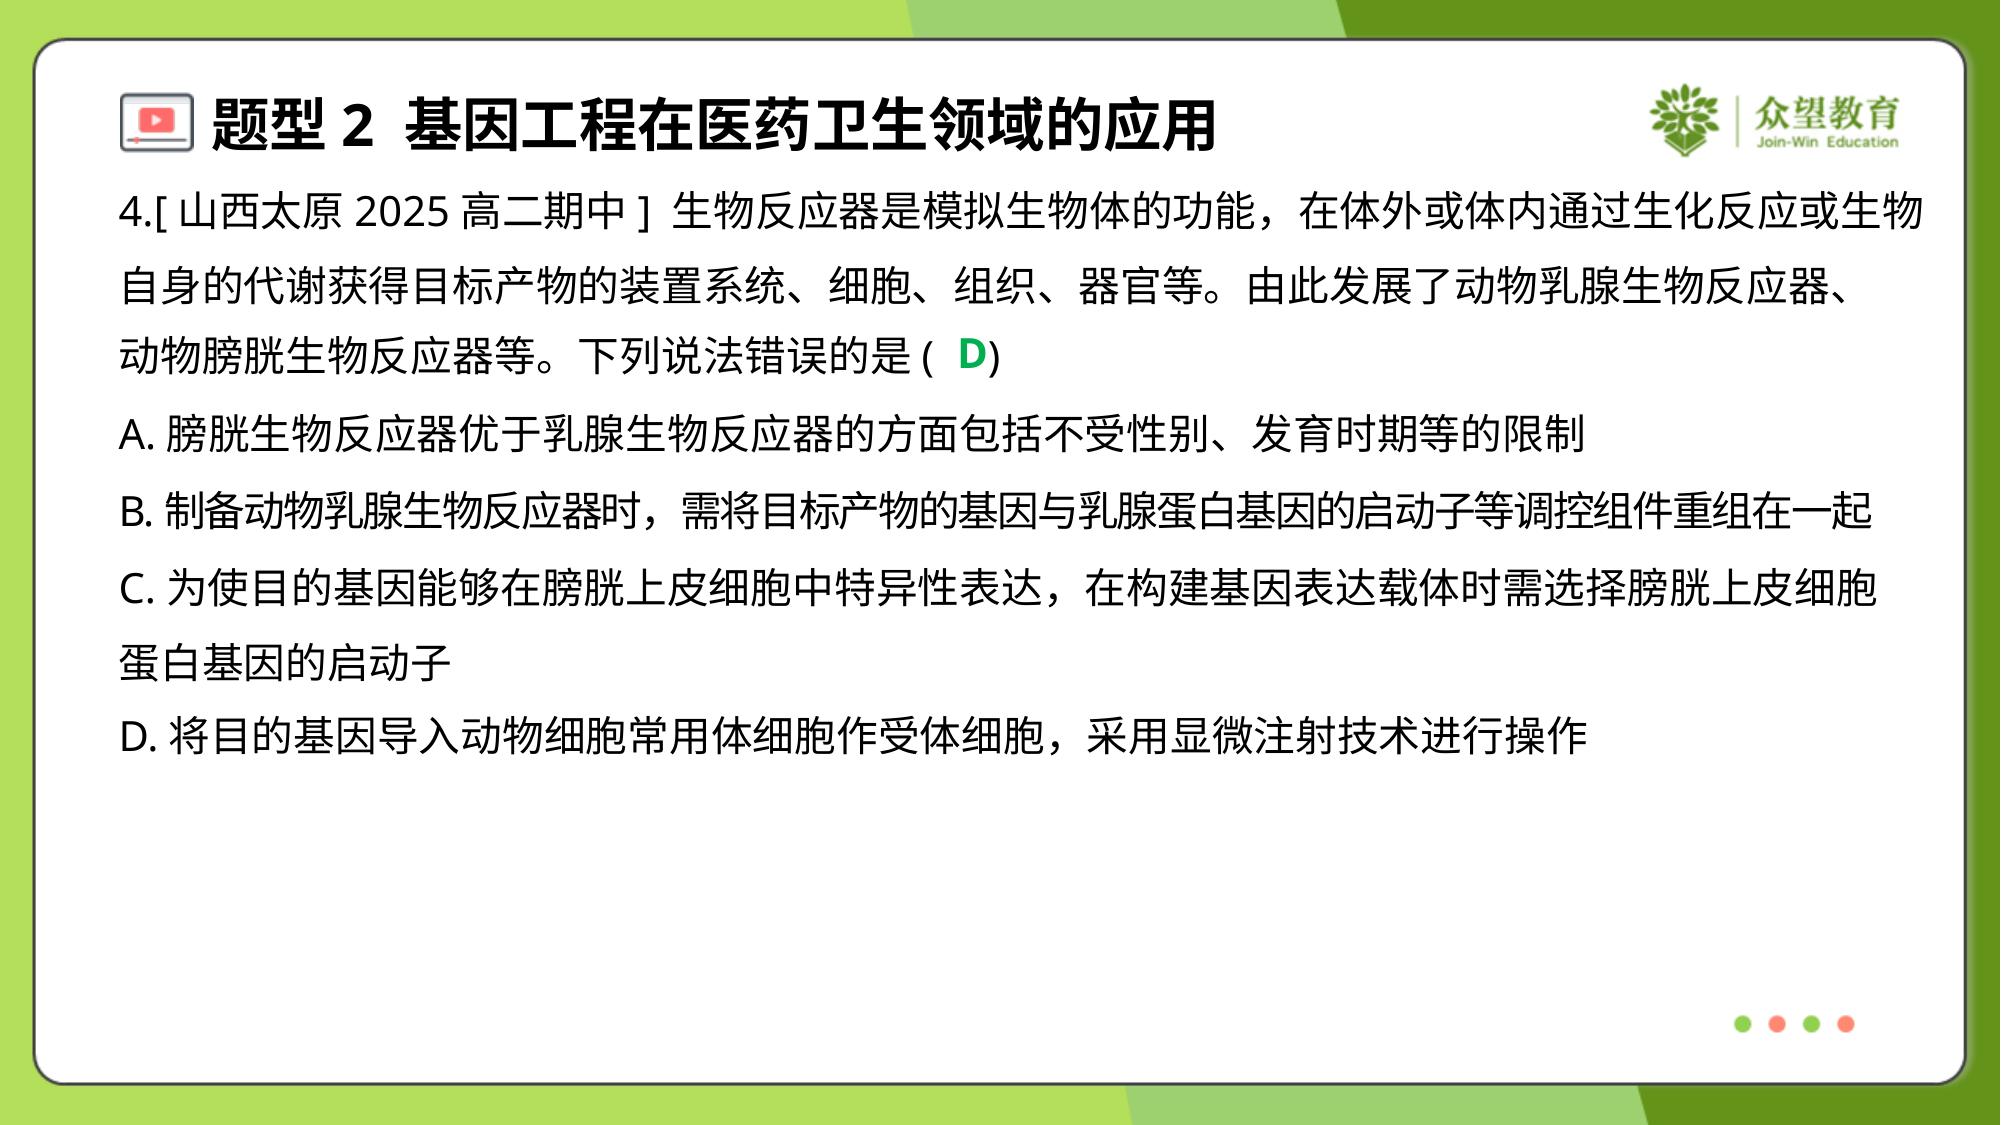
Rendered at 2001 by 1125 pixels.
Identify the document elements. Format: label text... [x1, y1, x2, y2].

text_box D [940, 306, 1005, 371]
text_box A.膀胱生物反应器优于乳腺生物反应器的方面包括不受性别、发育时期等的限制 B.制备动物乳腺生物反应器时，需将目标产物的基因与乳腺蛋白基因的启动子等调控组件重组在一起 C.为使目的基因能够在膀胱上皮细胞中特异性表达，在构建基因表达载体时需选择膀胱上皮细胞 蛋白基因的启动子 D.将目的基因导入动物细胞常用体细胞作受体细胞，采用显微注射技术进行操作 [118, 382, 1883, 753]
text_box 4.[山西太原2025高二期中] 生物反应器是模拟生物体的功能，在体外或体内通过生化反应或生物 自身的代谢获得目标产物的装置系统、细胞、组织、器官等。由此发展了动物乳腺生物反应器、 动物膀胱生物反应器等。下列说法错误的是( ) [118, 159, 1883, 373]
picture [0, 0, 2000, 1125]
